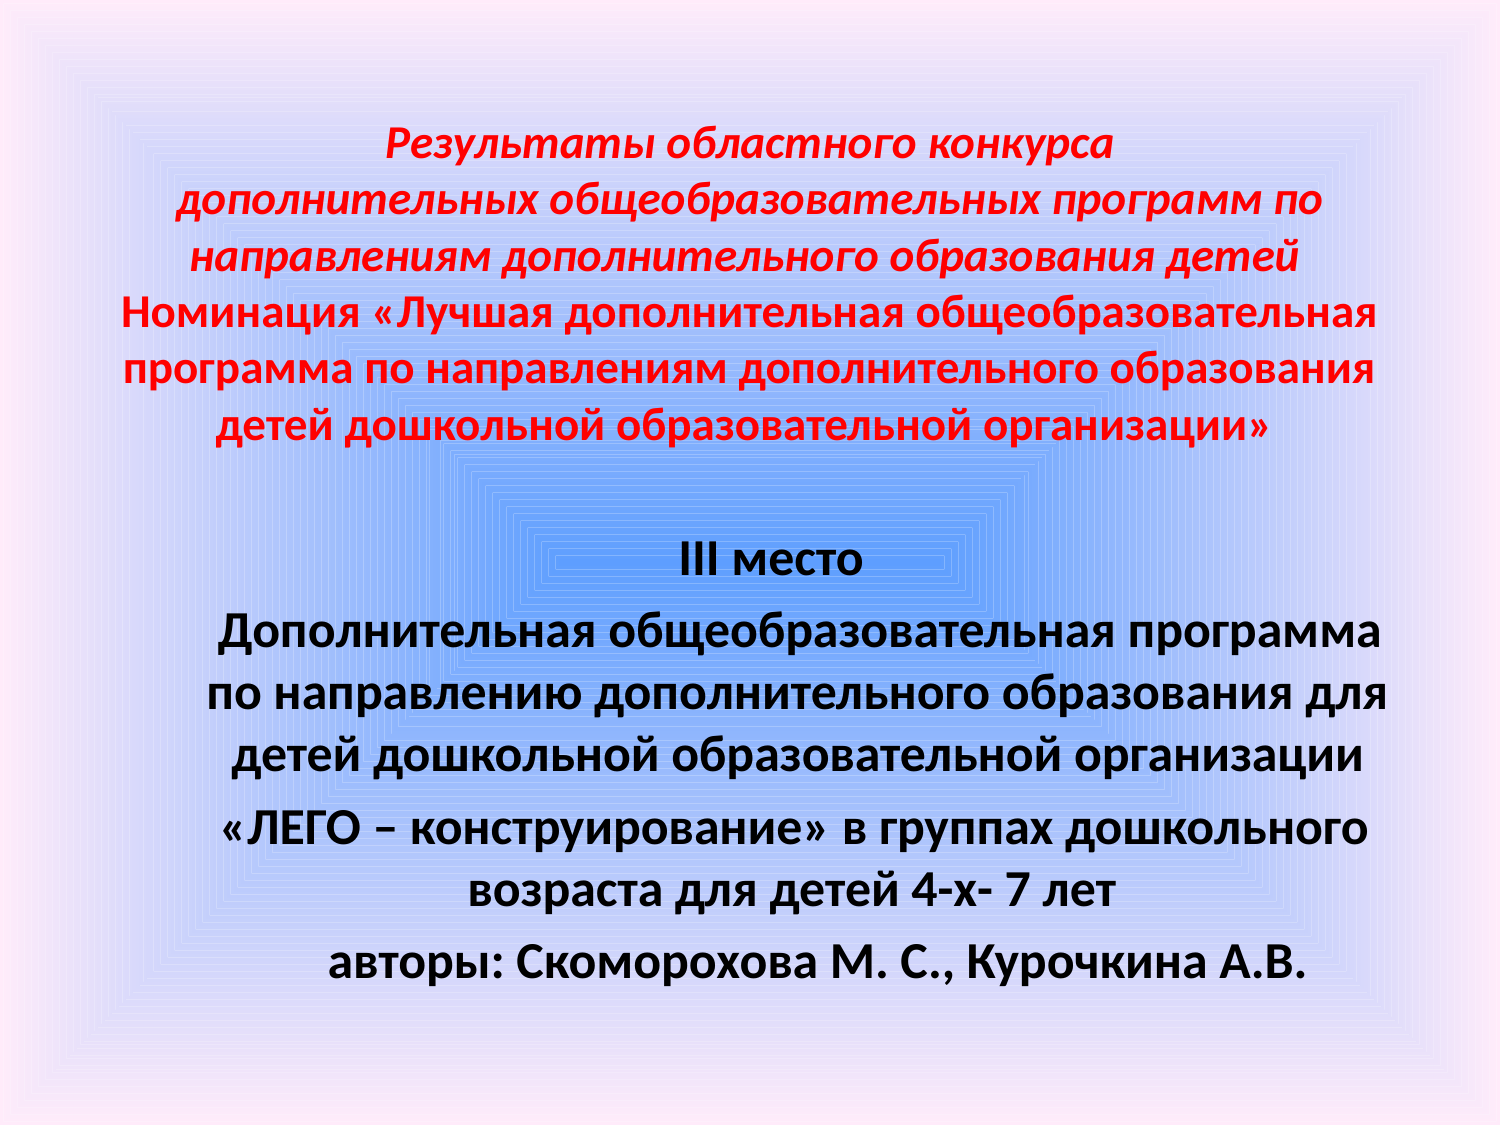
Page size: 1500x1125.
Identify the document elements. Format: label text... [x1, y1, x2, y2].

title Результаты областного конкурса дополнительных общеобразовательных программ по направлениям дополнительного образования детей Номинация «Лучшая дополнительная общеобразовательная программа по направлениям дополнительного образования детей дошкольной образовательной организации» [75, 45, 1425, 460]
list III место Дополнительная общеобразовательная программа по направлению дополнительного образования для детей дошкольной образовательной организации «ЛЕГО – конструирование» в группах дошкольного возраста для детей 4-х- 7 лет авторы: Скоморохова М. С., Курочкина А.В. [117, 515, 1425, 1005]
